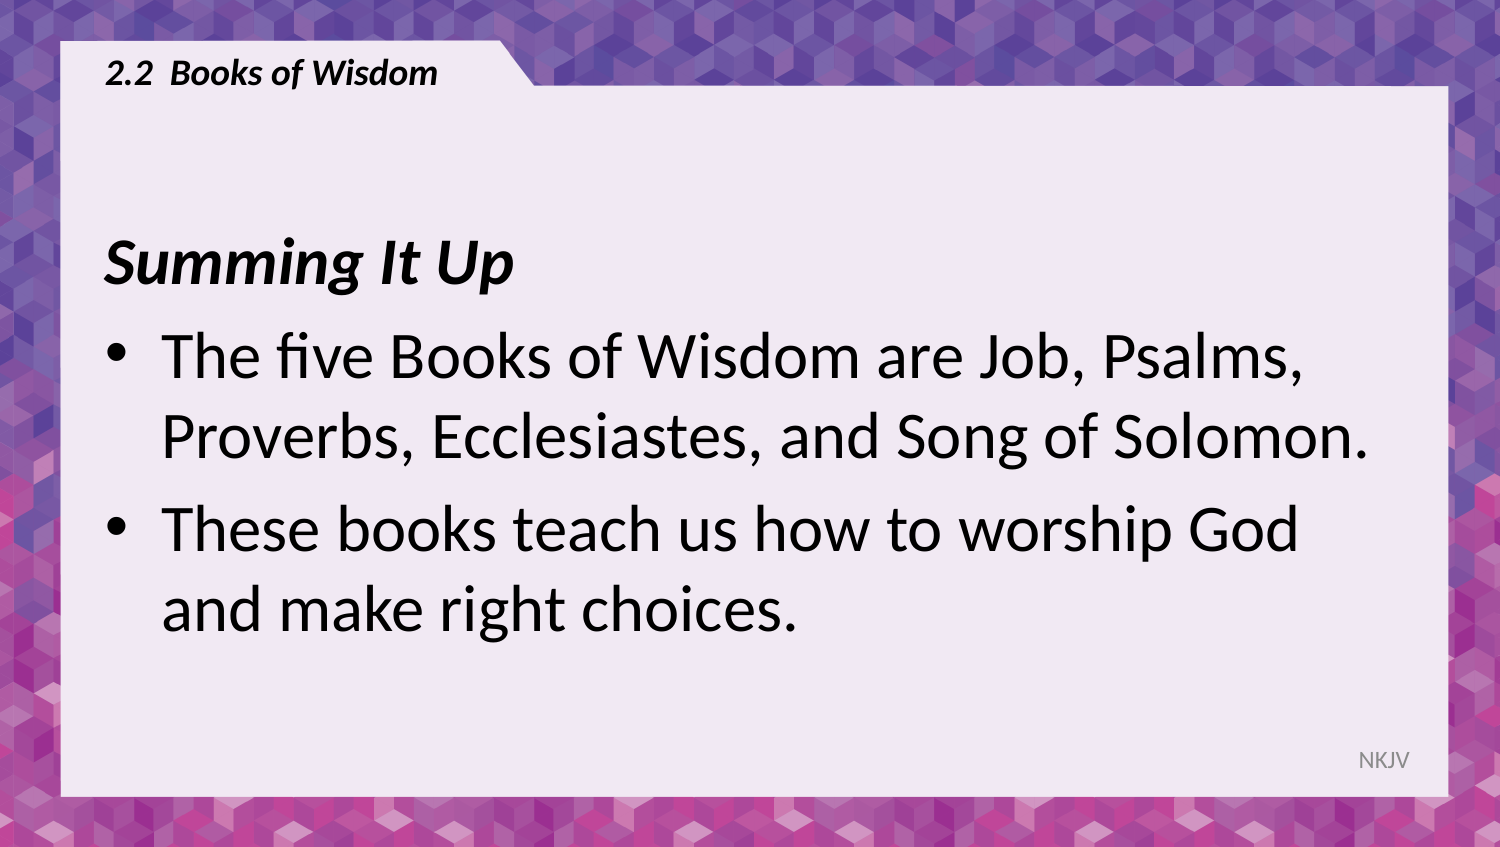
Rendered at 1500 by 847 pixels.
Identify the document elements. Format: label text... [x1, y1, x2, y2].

list Summing It Up The five Books of Wisdom are Job, Psalms, Proverbs, Ecclesiastes, and Song of Solomon. These books teach us how to worship God and make right choices. [89, 141, 1403, 722]
footer NKJV [950, 736, 1425, 782]
title 2.2 Books of Wisdom [89, 33, 1420, 108]
picture [0, 0, 1500, 847]
